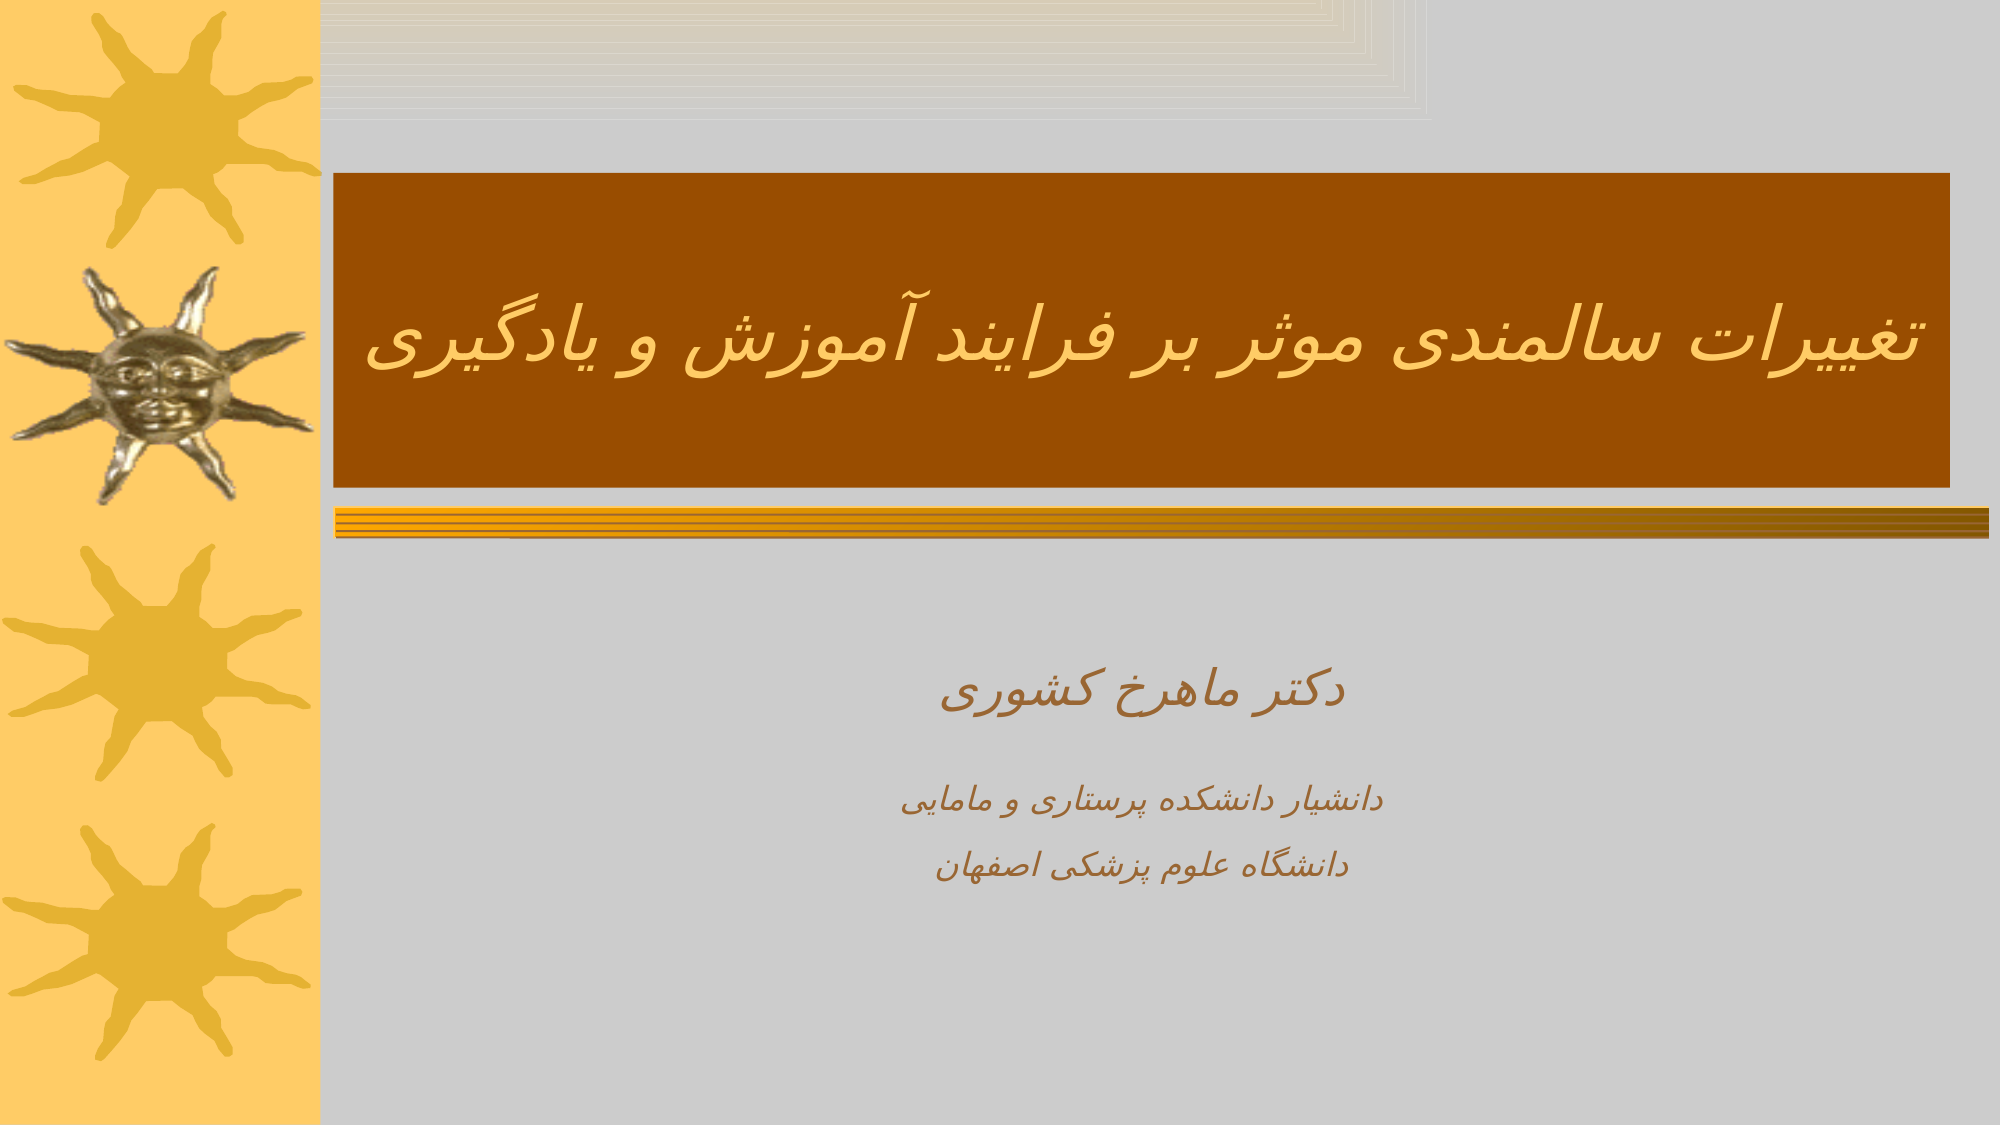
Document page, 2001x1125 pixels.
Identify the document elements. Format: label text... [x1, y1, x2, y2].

picture [0, 263, 320, 510]
subtitle دکتر ماهرخ کشوری دانشیار دانشکده پرستاری و مامایی دانشگاه علوم پزشکی اصفهان [441, 647, 1842, 936]
title تغییرات سالمندی موثر بر فرایند آموزش و یادگیری [333, 172, 1950, 488]
